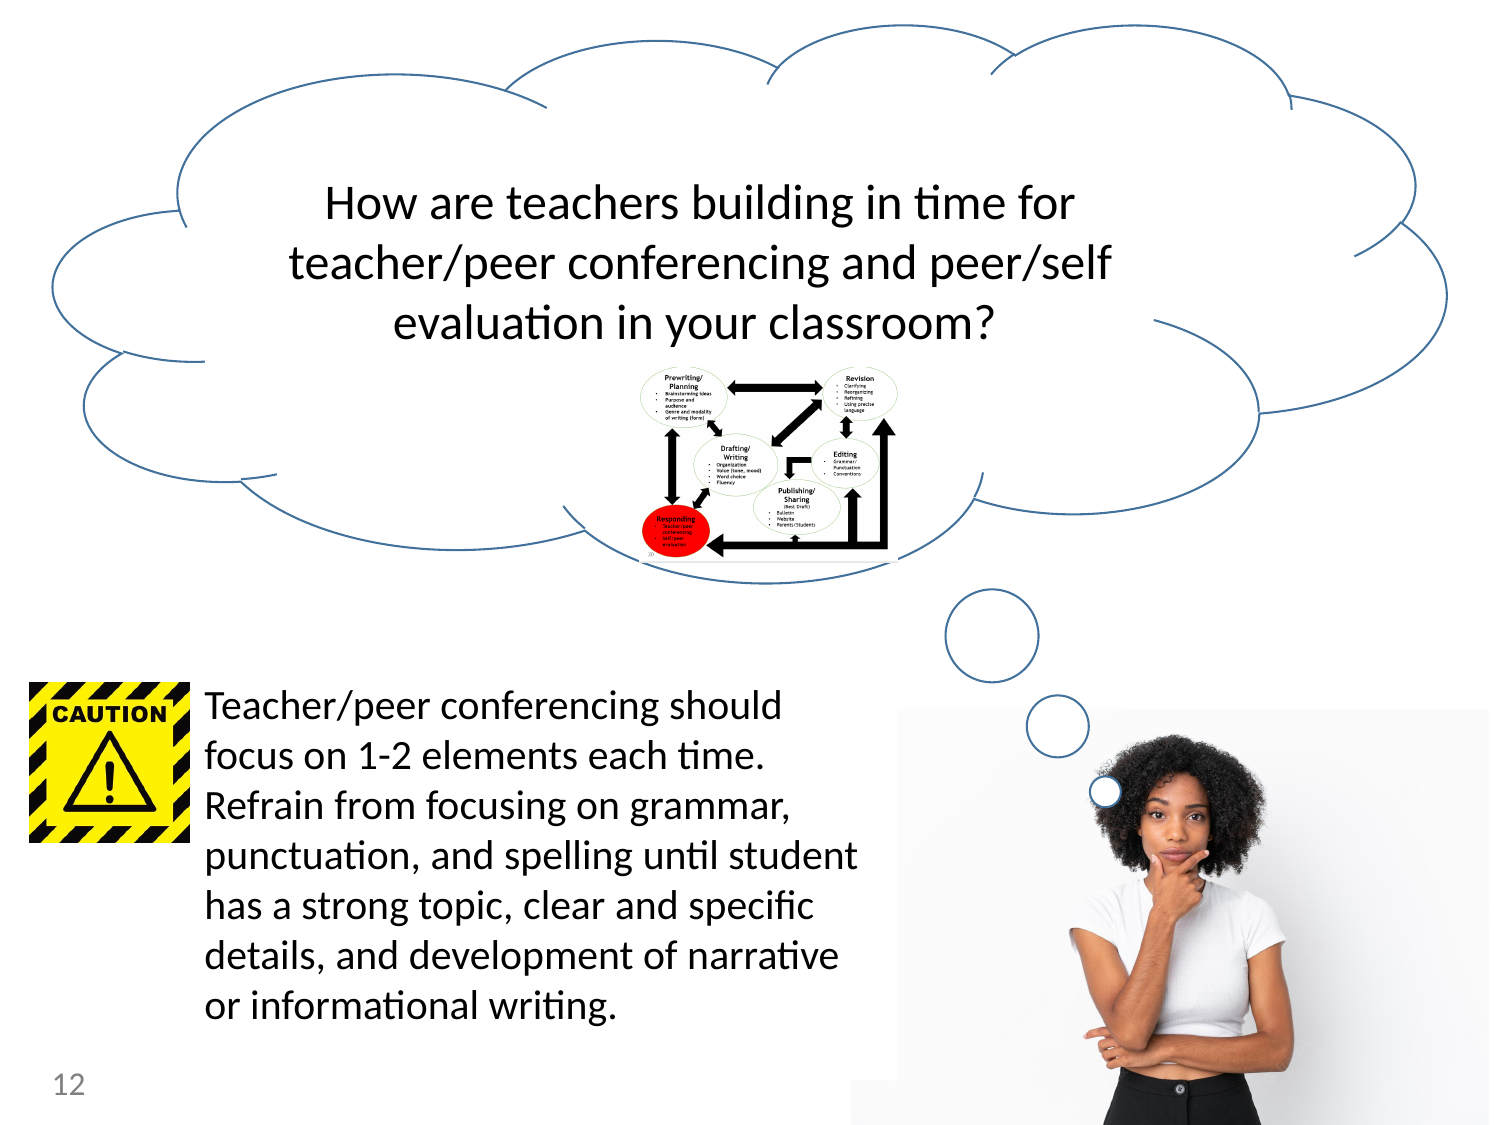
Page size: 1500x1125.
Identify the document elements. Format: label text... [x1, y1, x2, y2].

text_box Teacher/peer conferencing should focus on 1-2 elements each time. Refrain from focusing on grammar, punctuation, and spelling until student has a strong topic, clear and specific details, and development of narrative or informational writing. [189, 670, 898, 1081]
picture [639, 367, 898, 563]
text_box How are teachers building in time for teacher/peer conferencing and peer/self evaluation in your classroom? [945, 589, 1039, 683]
slide_number 12 [36, 1054, 375, 1115]
picture [851, 709, 1489, 1125]
text_box How are teachers building in time for teacher/peer conferencing and peer/self evaluation in your classroom? [52, 25, 1447, 562]
text_box How are teachers building in time for teacher/peer conferencing and peer/self evaluation in your classroom? [643, 563, 888, 584]
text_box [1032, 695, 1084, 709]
picture [28, 682, 190, 843]
